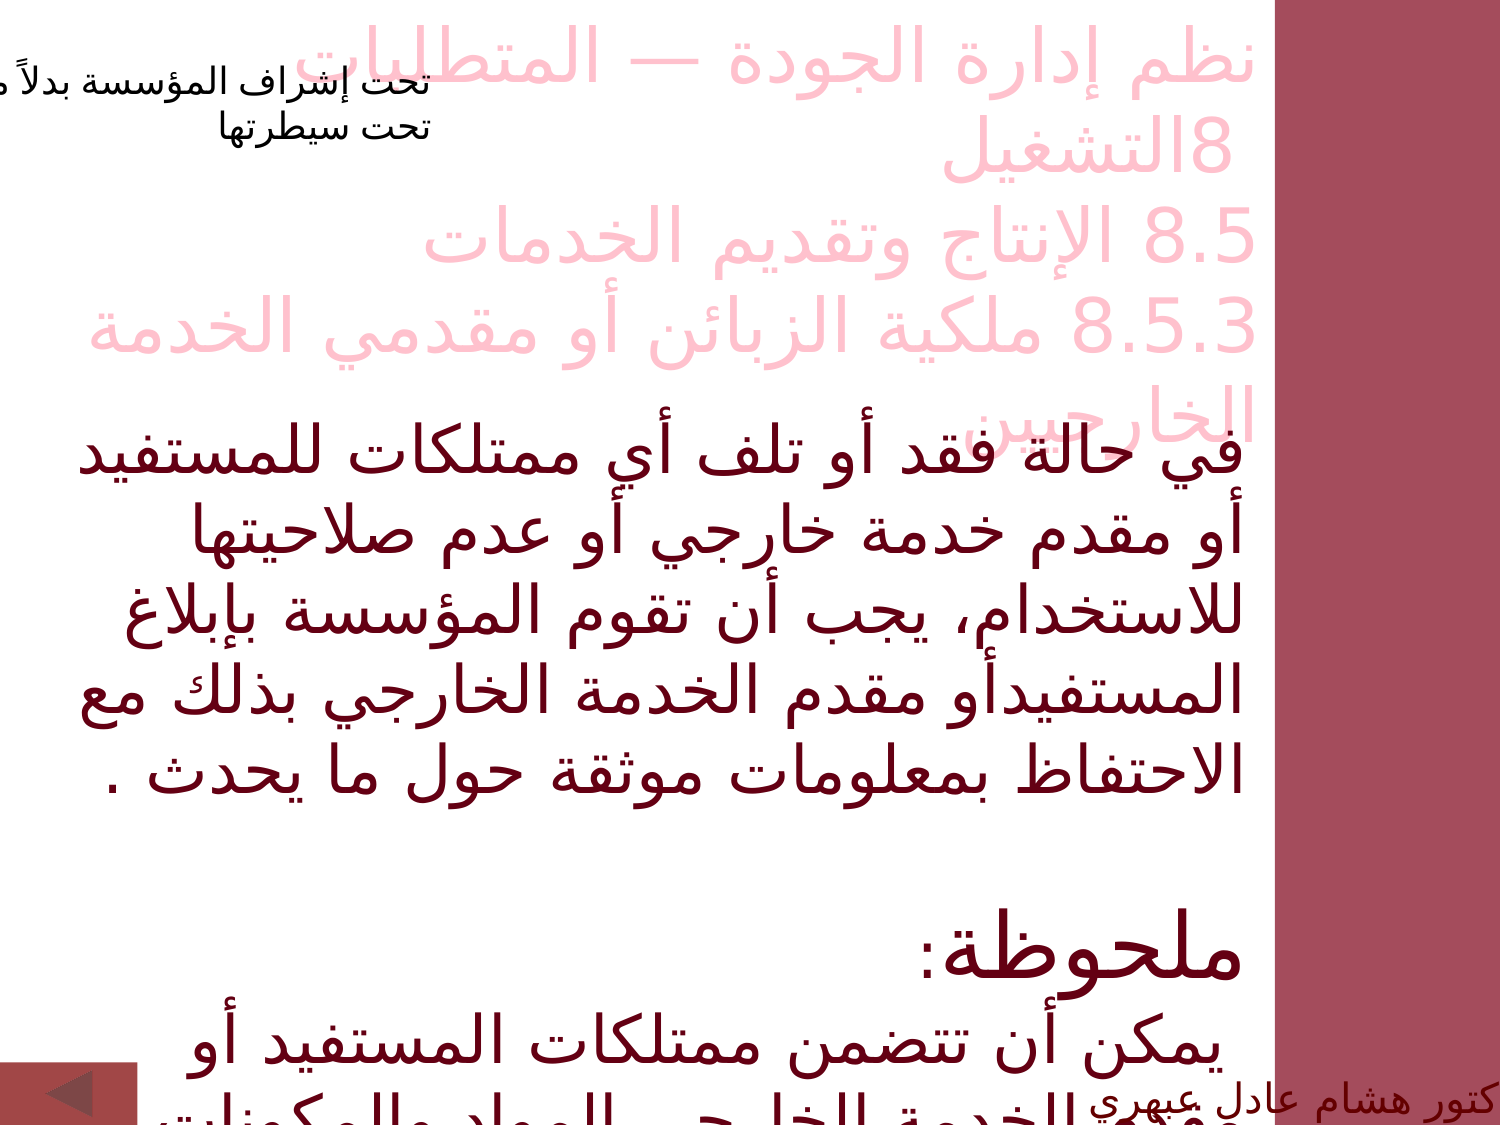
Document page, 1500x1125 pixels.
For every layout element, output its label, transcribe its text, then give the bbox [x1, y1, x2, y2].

text_box [1273, 0, 1500, 1064]
text_box في حالة فقد أو تلف أي ممتلكات للمستفيد أو مقدم خدمة خارجي أو عدم صلاحيتها للاستخدام، يجب أن تقوم المؤسسة بإبلاغ المستفيدأو مقدم الخدمة الخارجي بذلك مع الاحتفاظ بمعلومات موثقة حول ما يحدث . ملحوظة: يمكن أن تتضمن ممتلكات المستفيد أو مقدم الخدمة الخارجي المواد والمكونات والأدوات والمعدات والمباني والملكية الفكرية والبيانات الشخصية. [12, 399, 1263, 1125]
text_box الدكتور هشام عادل عبهري [1073, 1064, 1500, 1125]
text_box [0, 1060, 140, 1125]
text_box نظم إدارة الجودة — المتطلبات 8التشغيل 8.5 الإنتاج وتقديم الخدمات 8.5.3 ملكية الزبائن أو مقدمي الخدمة الخارجيين [0, 0, 1275, 465]
text_box تحت إشراف المؤسسة بدلاً من تحت سيطرتها [0, 49, 447, 155]
